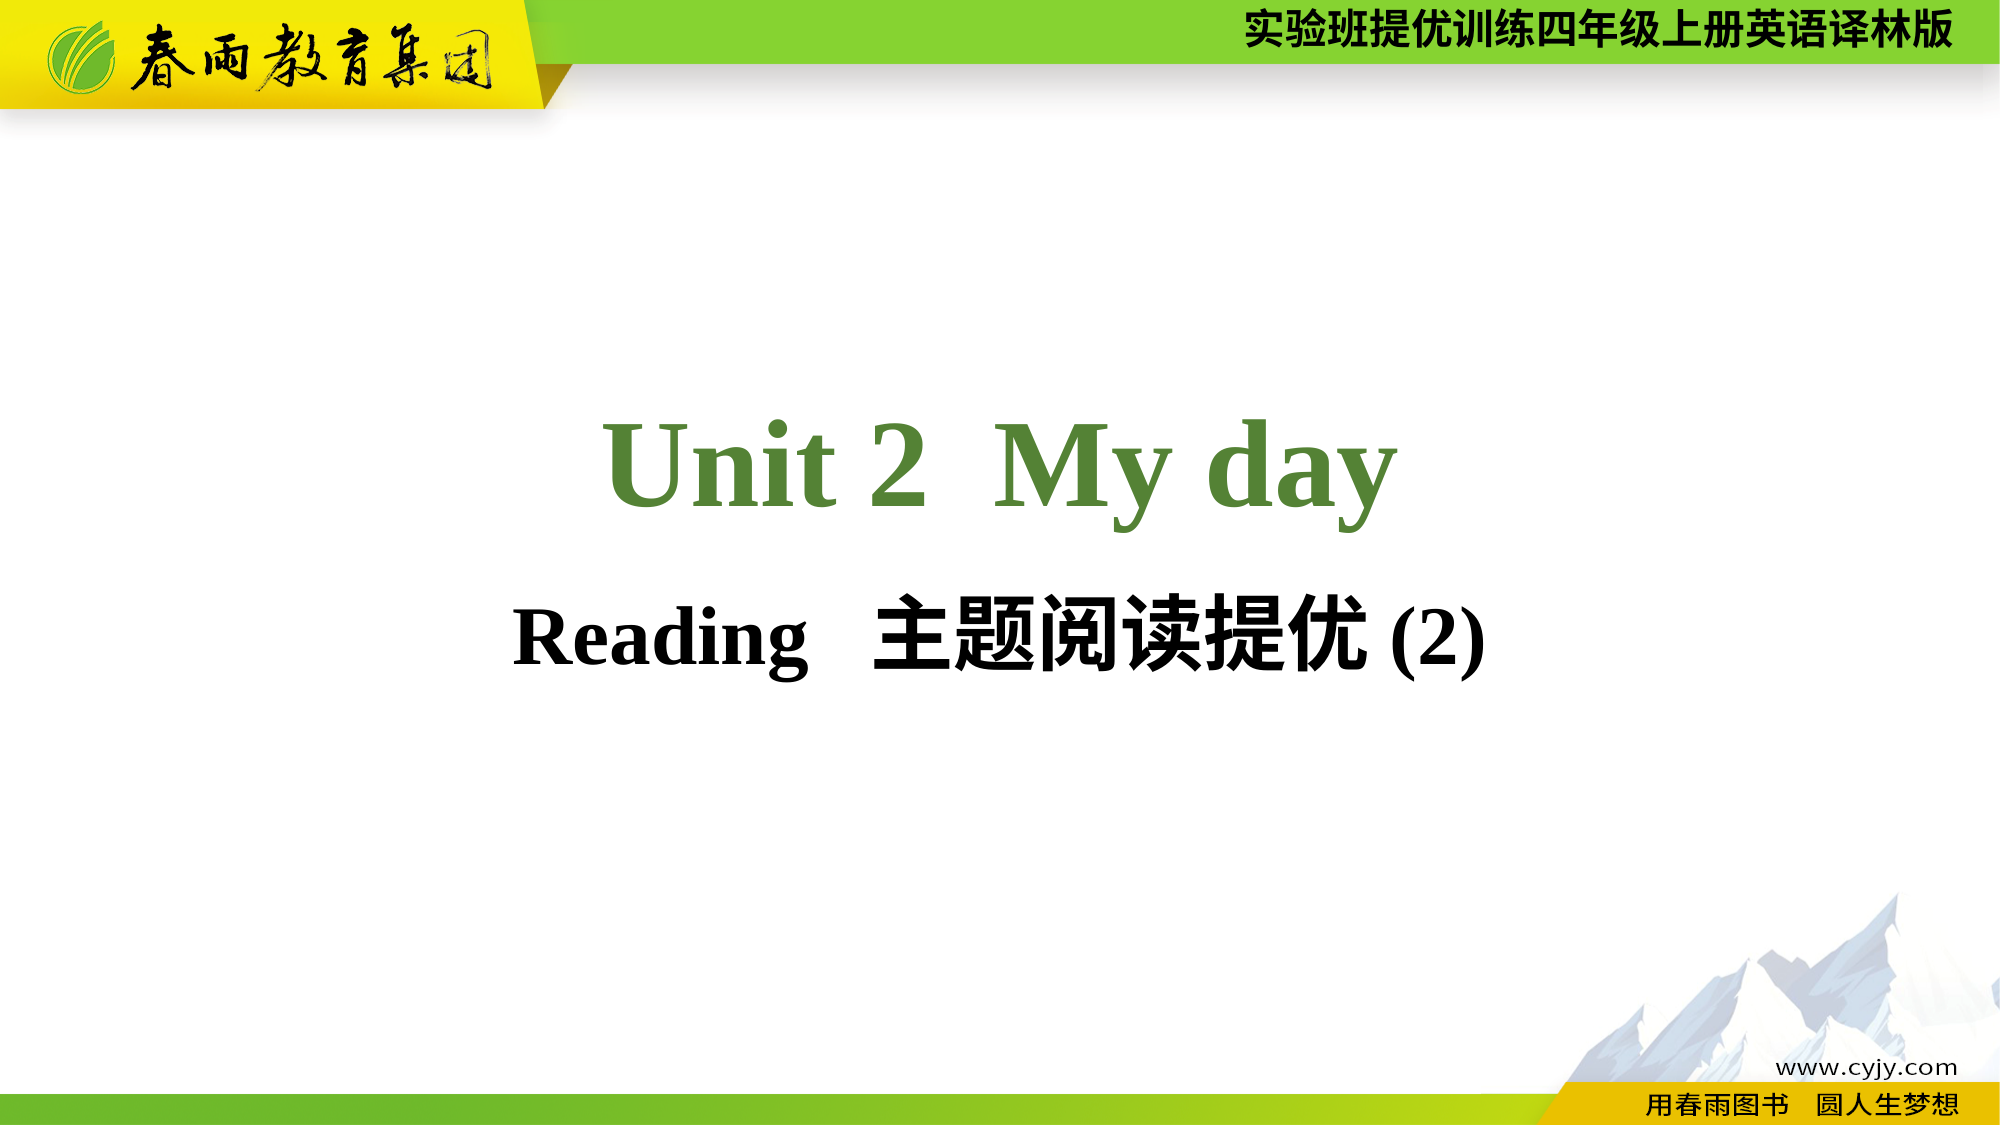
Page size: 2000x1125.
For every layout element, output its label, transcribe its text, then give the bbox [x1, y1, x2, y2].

picture [0, 0, 2000, 298]
text_box Unit 2 My day Reading 主题阅读提优(2) [0, 298, 2000, 689]
picture [0, 689, 2000, 1125]
